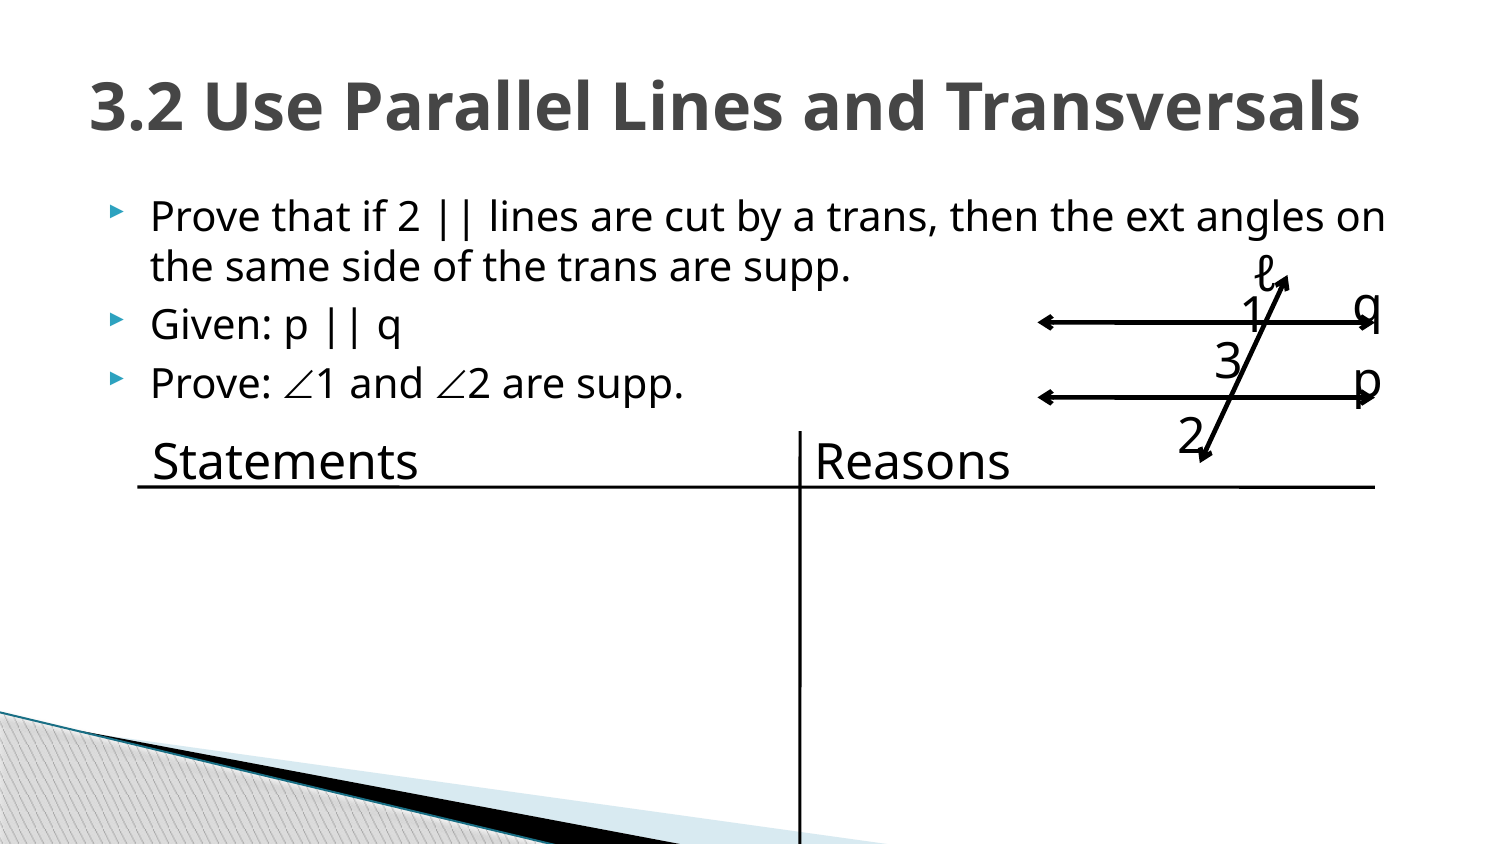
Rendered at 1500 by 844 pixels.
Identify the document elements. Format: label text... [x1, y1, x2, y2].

list Prove that if 2 || lines are cut by a trans, then the ext angles on the same side of the trans are supp. Given: p || q Prove: 1 and 2 are supp. [75, 182, 1425, 740]
text_box Statements [137, 421, 788, 486]
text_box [1037, 234, 1451, 473]
text_box Reasons [800, 421, 1450, 497]
title 3.2 Use Parallel Lines and Transversals [75, 33, 1425, 175]
